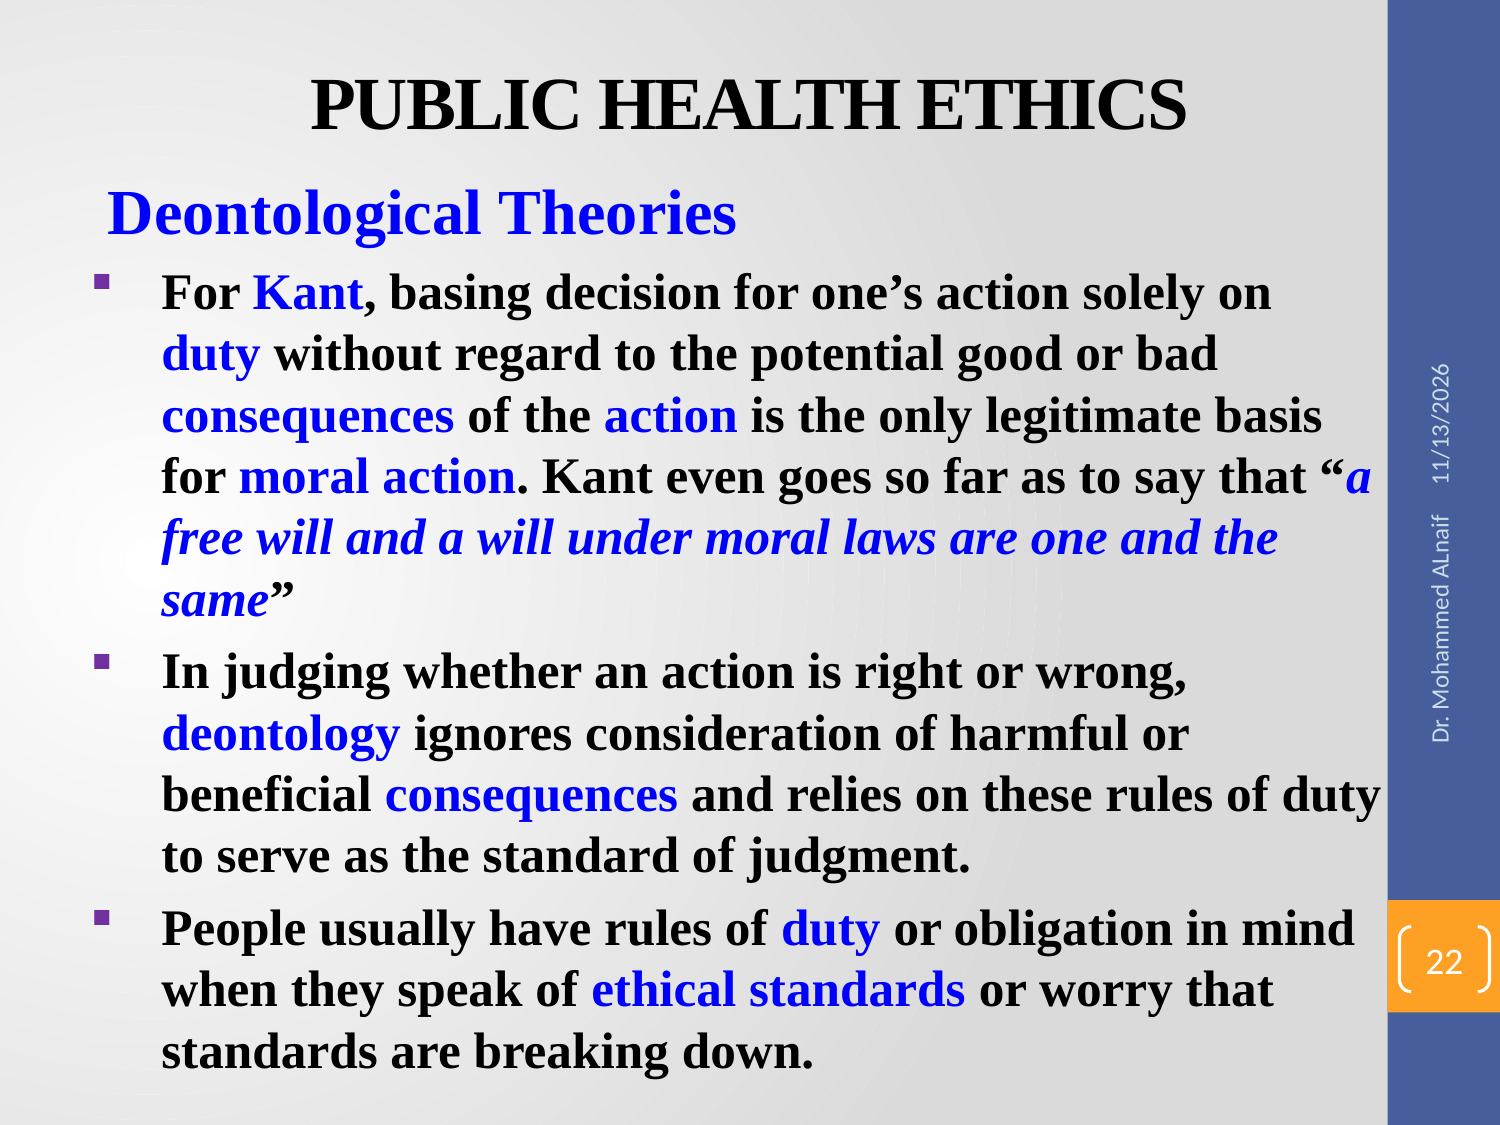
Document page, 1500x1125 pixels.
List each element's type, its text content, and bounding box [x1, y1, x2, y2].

list Deontological Theories For Kant, basing decision for one’s action solely on duty without regard to the potential good or bad consequences of the action is the only legitimate basis for moral action. Kant even goes so far as to say that “a free will and a will under moral laws are one and the same” In judging whether an action is right or wrong, deontology ignores consideration of harmful or beneficial consequences and relies on these rules of duty to serve as the standard of judgment. People usually have rules of duty or obligation in mind when they speak of ethical standards or worry that standards are breaking down. [75, 162, 1400, 1088]
footer Dr. Mohammed ALnaif [1408, 500, 1469, 889]
slide_number 22 [1400, 925, 1492, 994]
title PUBLIC HEALTH ETHICS [75, 37, 1425, 163]
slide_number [1408, 100, 1469, 500]
